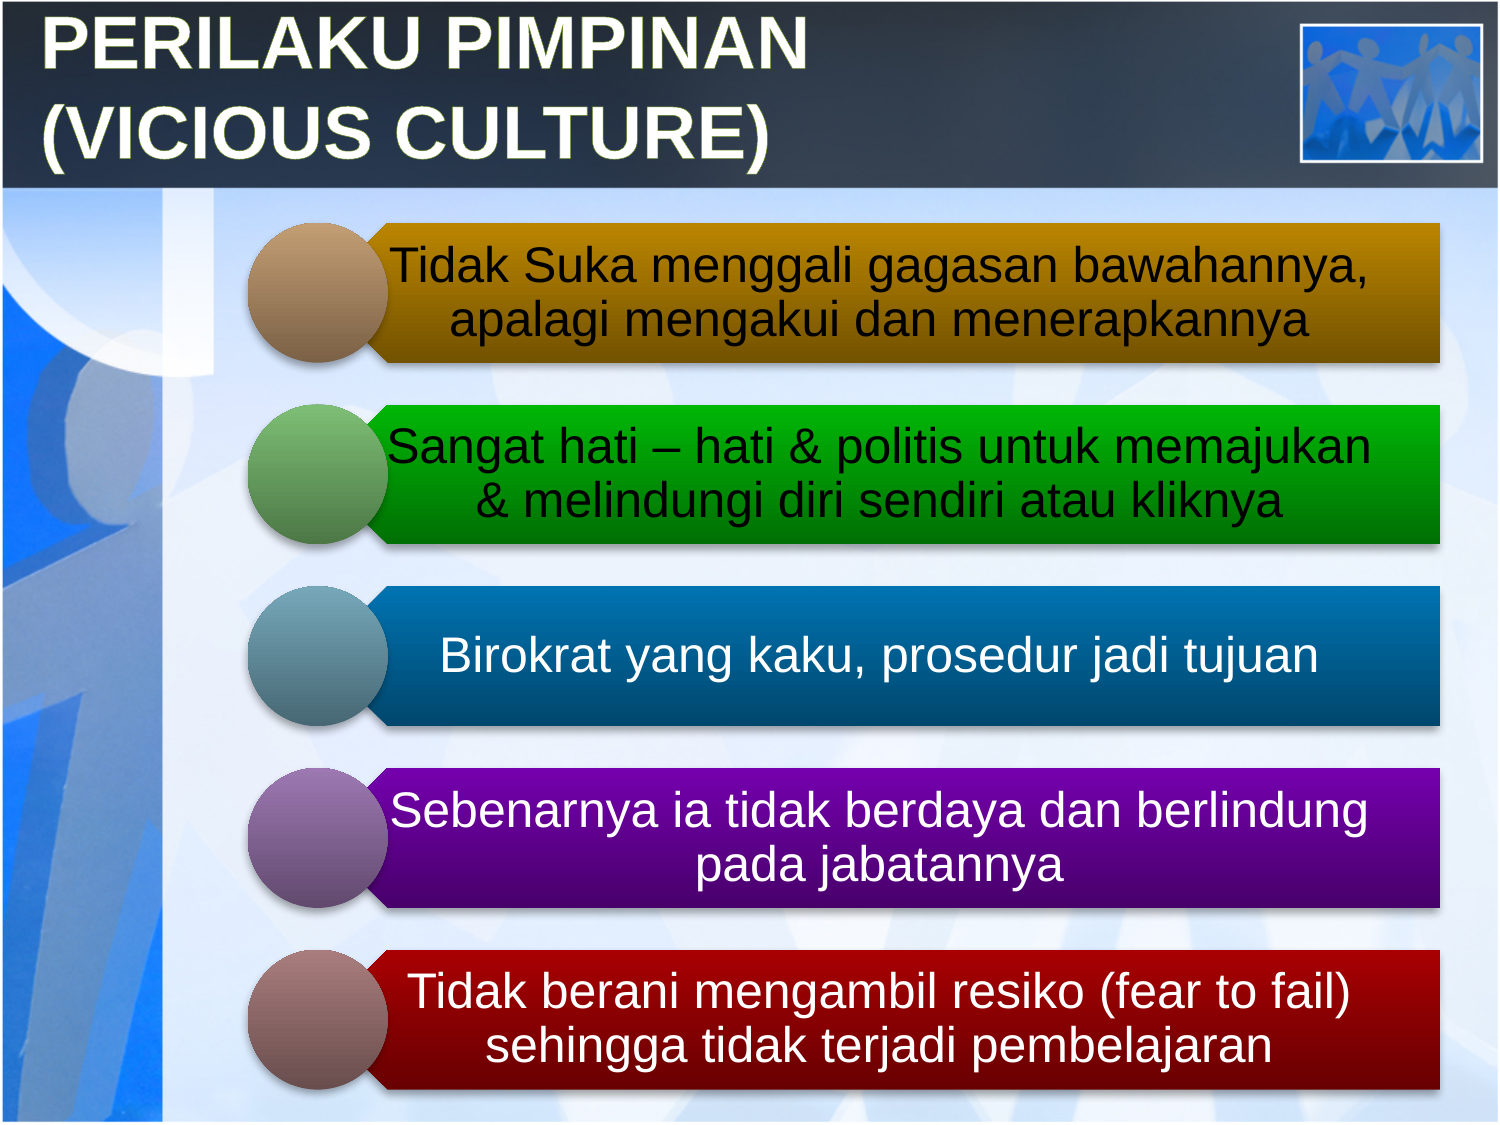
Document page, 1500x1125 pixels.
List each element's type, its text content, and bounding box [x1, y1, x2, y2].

title PERILAKU PImpinan (vicious culture) [24, 14, 1476, 153]
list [0, 222, 1500, 1090]
picture [0, 0, 1500, 222]
picture [0, 1090, 1500, 1125]
